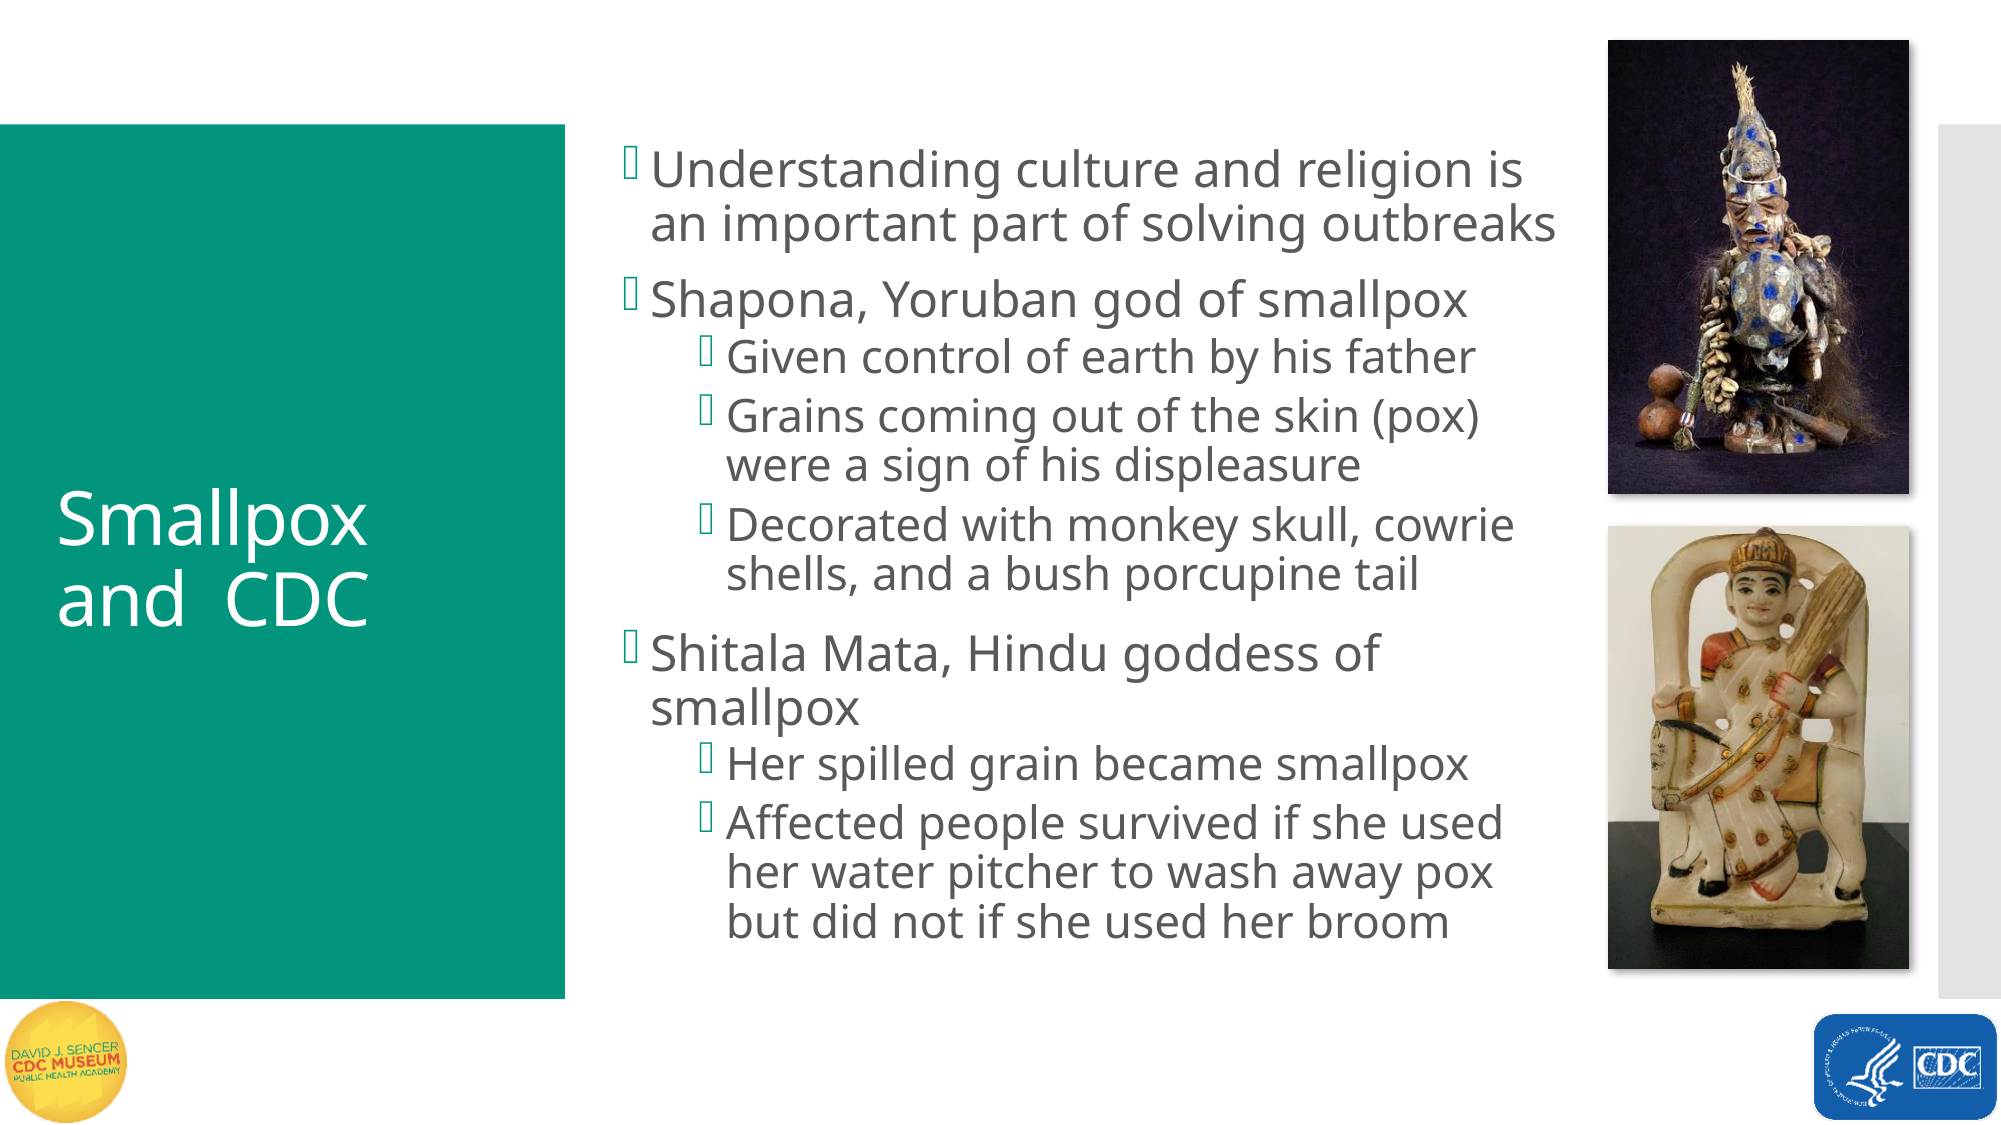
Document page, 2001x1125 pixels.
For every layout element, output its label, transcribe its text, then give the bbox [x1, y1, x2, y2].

title Smallpox and CDC [41, 184, 525, 940]
list Understanding culture and religion is an important part of solving outbreaks Shapona, Yoruban god of smallpox Given control of earth by his father Grains coming out of the skin (pox) were a sign of his displeasure Decorated with monkey skull, cowrie shells, and a bush porcupine tail Shitala Mata, Hindu goddess of smallpox Her spilled grain became smallpox Affected people survived if she used her water pitcher to wash away pox but did not if she used her broom [607, 136, 1578, 1002]
picture [4, 1001, 127, 1123]
picture [1607, 39, 1909, 495]
picture [1801, 1006, 2000, 1125]
picture [1607, 526, 1909, 969]
